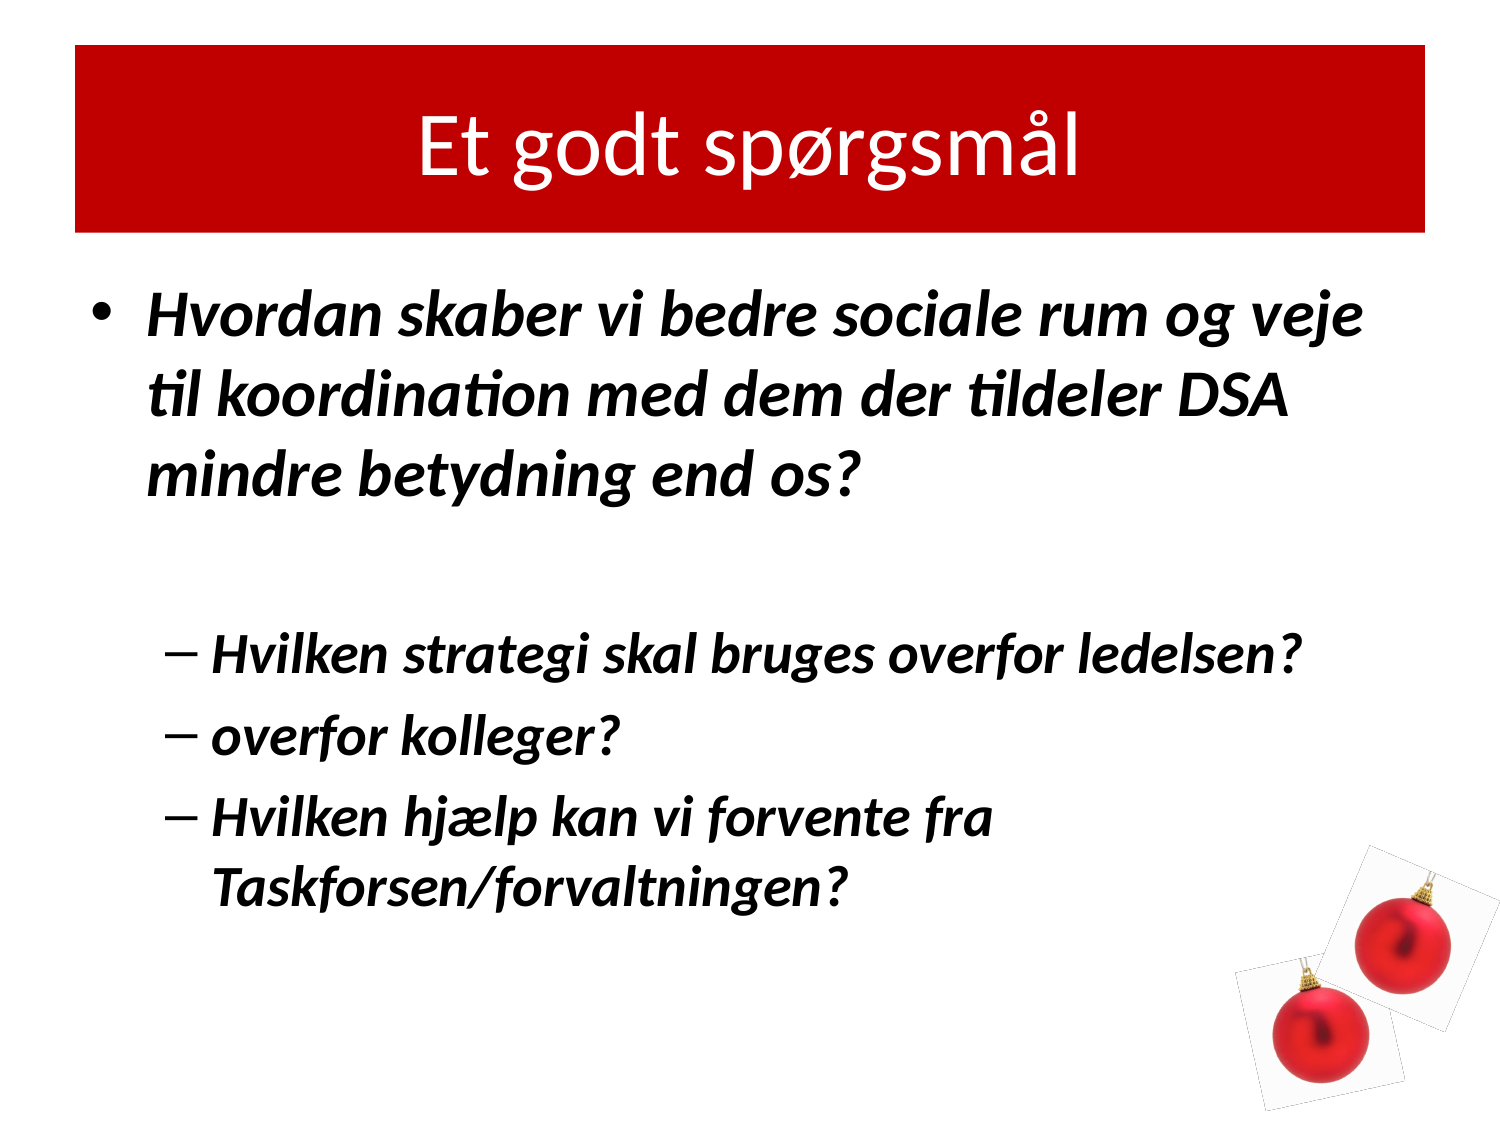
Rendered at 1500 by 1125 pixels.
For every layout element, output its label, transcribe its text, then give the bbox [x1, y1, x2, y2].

title Et godt spørgsmål [75, 45, 1425, 233]
list Hvordan skaber vi bedre sociale rum og veje til koordination med dem der tildeler DSA mindre betydning end os? Hvilken strategi skal bruges overfor ledelsen? overfor kolleger? Hvilken hjælp kan vi forvente fra Taskforsen/forvaltningen? [75, 262, 1425, 1005]
picture [1236, 846, 1500, 1111]
